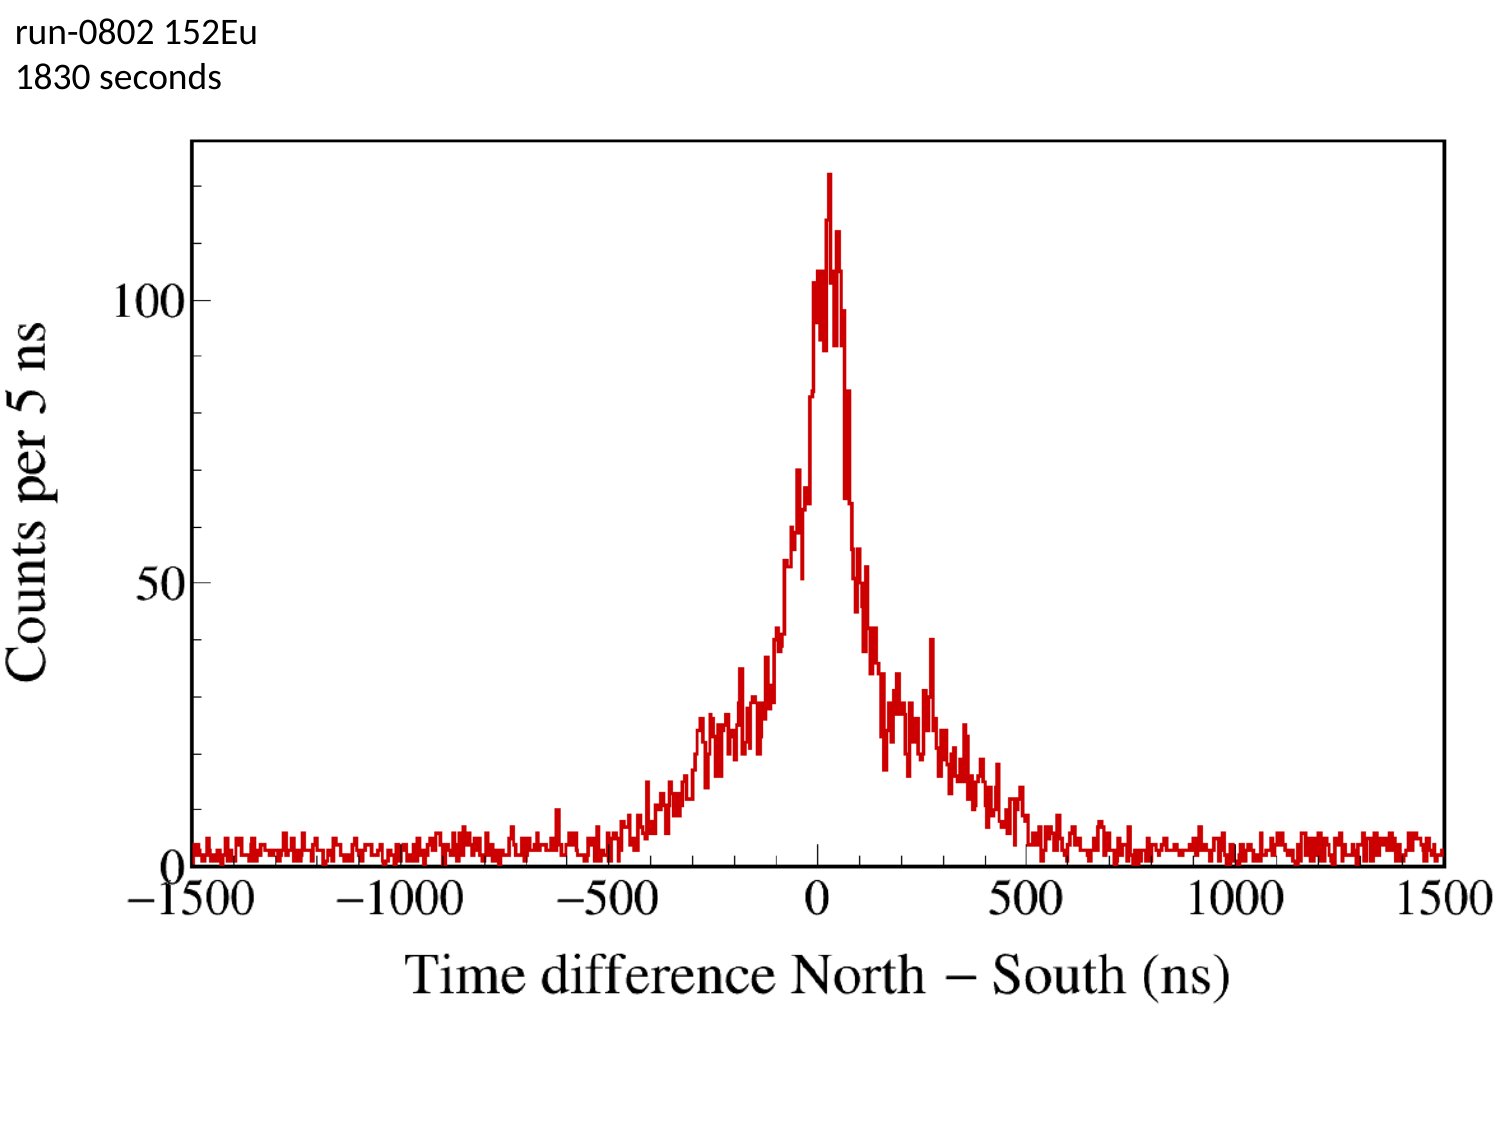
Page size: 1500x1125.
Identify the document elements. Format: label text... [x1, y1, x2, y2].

text_box run-0802 152Eu 1830 seconds [0, 0, 320, 105]
picture [0, 115, 1500, 1009]
